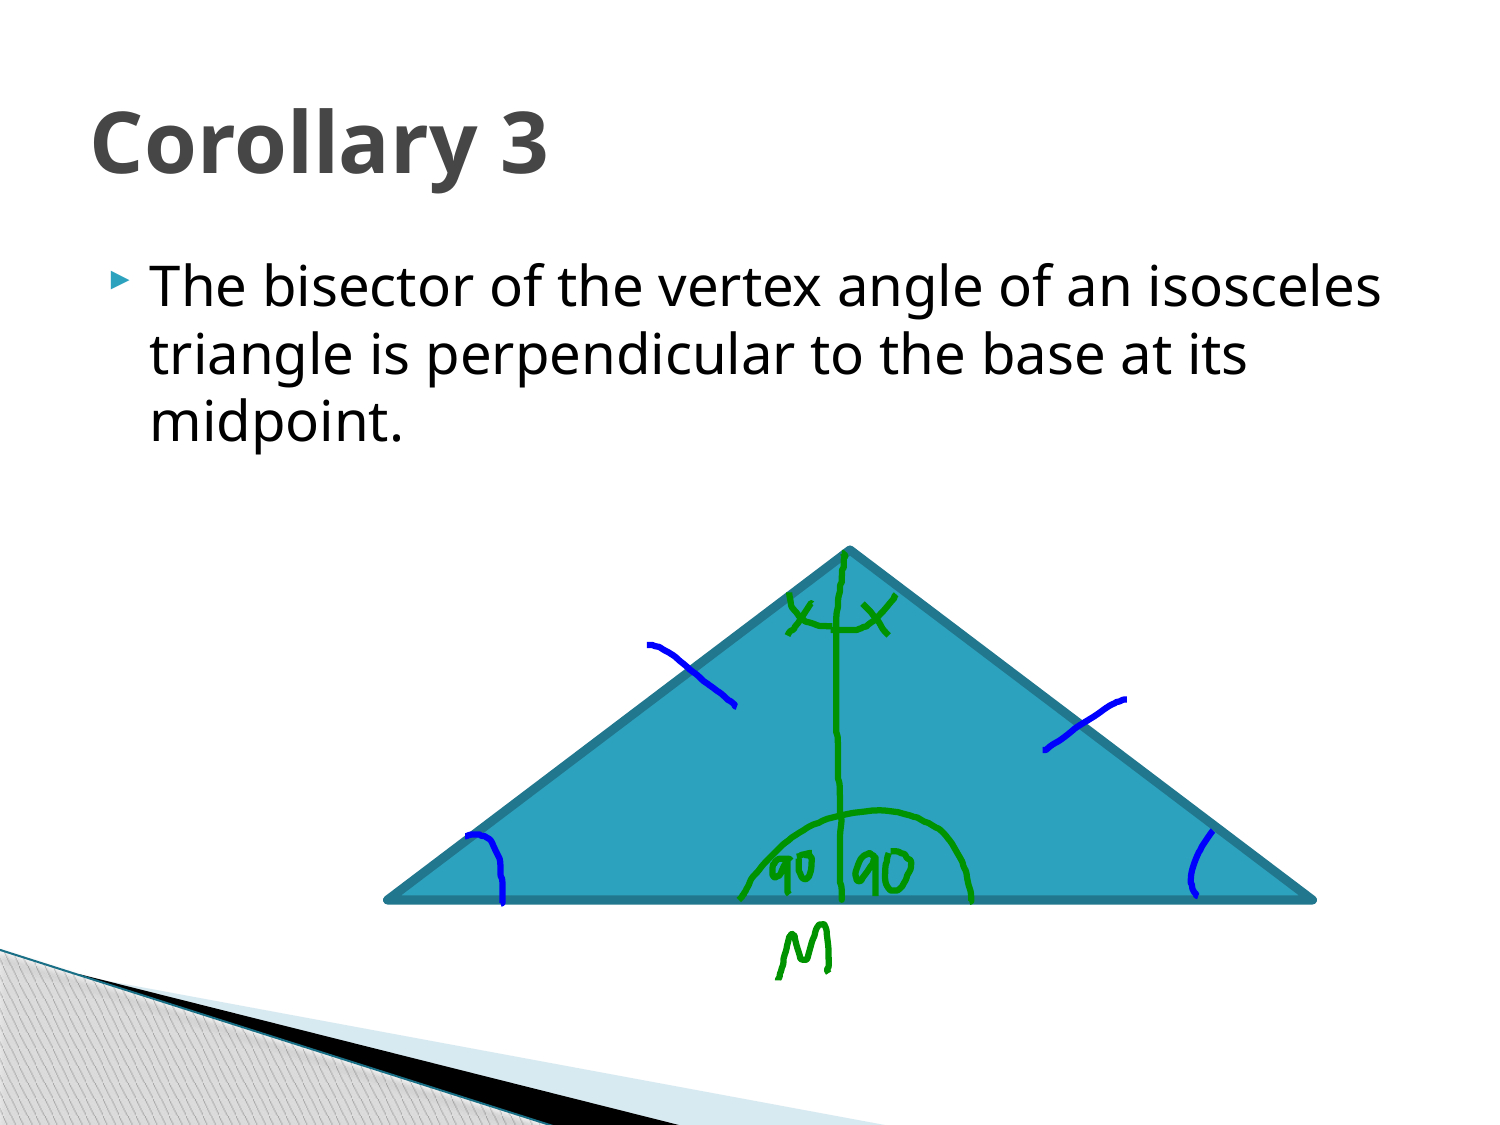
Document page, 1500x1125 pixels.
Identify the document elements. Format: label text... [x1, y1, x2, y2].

text_box [861, 603, 890, 637]
text_box [1189, 830, 1214, 897]
text_box [796, 852, 812, 858]
text_box [854, 852, 877, 897]
list The bisector of the vertex angle of an isosceles triangle is perpendicular to the base at its midpoint. [75, 243, 1425, 986]
text_box [777, 923, 830, 981]
title Corollary 3 [75, 45, 1425, 233]
text_box [884, 850, 912, 892]
text_box [835, 552, 846, 627]
text_box [830, 610, 875, 631]
text_box [802, 608, 833, 627]
text_box [835, 631, 842, 814]
text_box [383, 545, 1317, 905]
text_box [869, 593, 897, 619]
text_box [1042, 698, 1127, 751]
text_box [771, 858, 792, 895]
text_box [738, 809, 972, 903]
text_box [646, 644, 737, 708]
text_box [797, 854, 813, 880]
text_box [465, 833, 504, 905]
text_box [786, 602, 813, 636]
text_box [788, 592, 807, 618]
